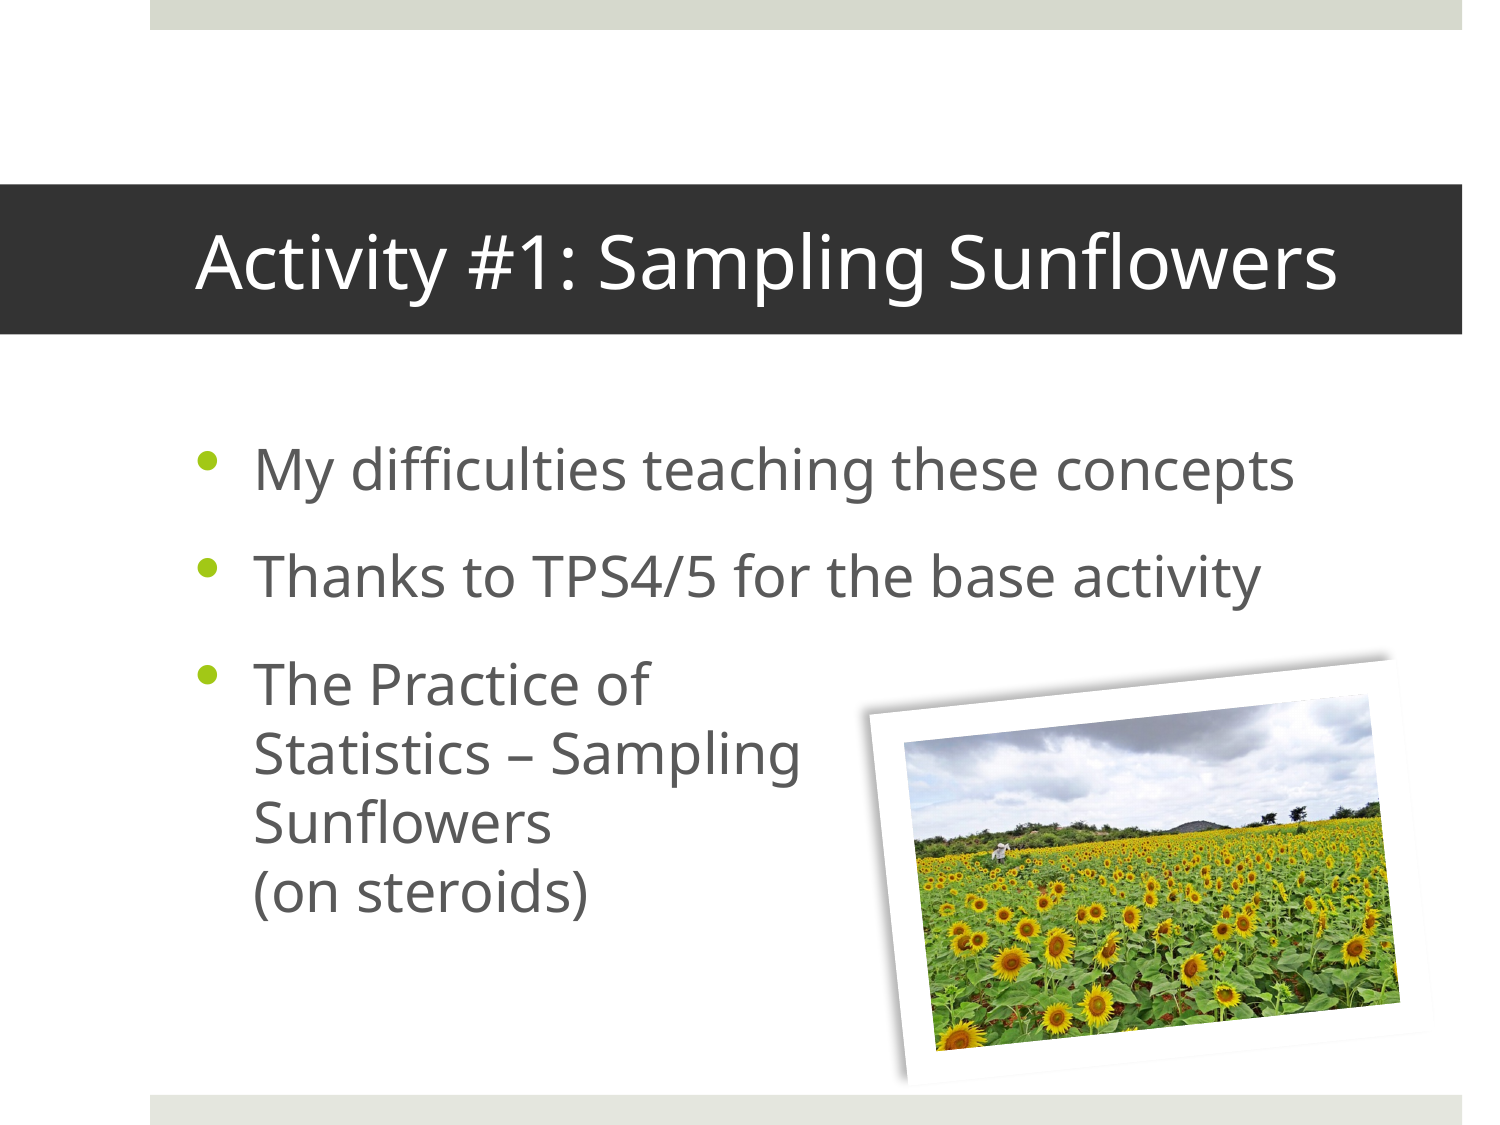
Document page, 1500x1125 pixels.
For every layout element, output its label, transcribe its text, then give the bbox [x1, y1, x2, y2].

title Activity #1: Sampling Sunflowers [0, 184, 1463, 335]
picture [904, 694, 1400, 1051]
list My difficulties teaching these concepts Thanks to TPS4/5 for the base activity The Practice of Statistics – Sampling Sunflowers (on steroids) [182, 425, 1334, 1028]
